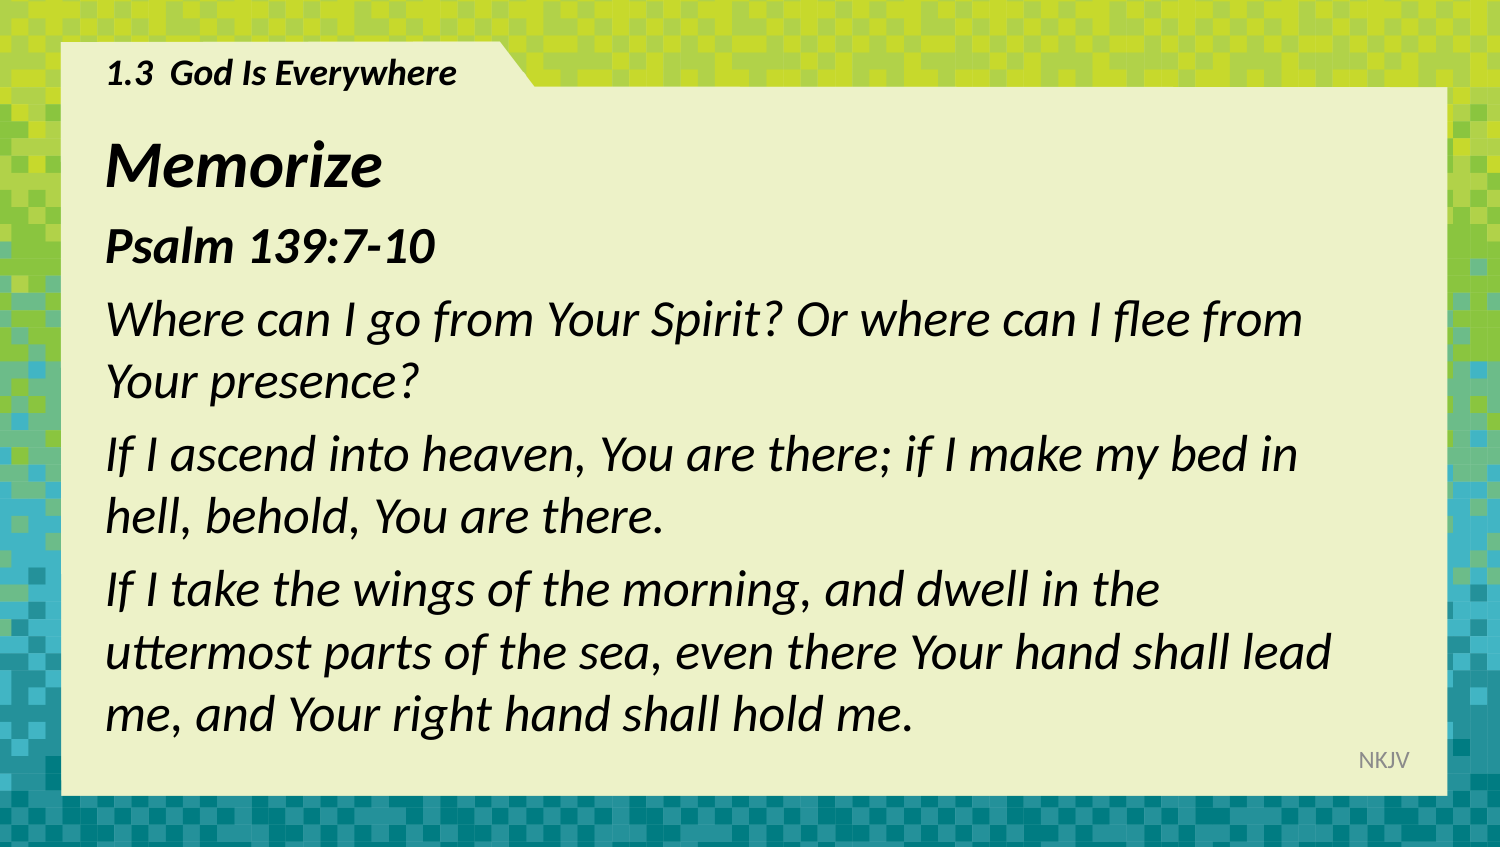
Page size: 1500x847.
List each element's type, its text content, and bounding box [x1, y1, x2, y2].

picture [0, 0, 1500, 847]
title 1.3 God Is Everywhere [89, 33, 1420, 108]
list Memorize Psalm 139:7-10 Where can I go from Your Spirit? Or where can I flee from Your presence? If I ascend into heaven, You are there; if I make my bed in hell, behold, You are there. If I take the wings of the morning, and dwell in the uttermost parts of the sea, even there Your hand shall lead me, and Your right hand shall hold me. [89, 141, 1383, 722]
footer NKJV [950, 736, 1425, 782]
